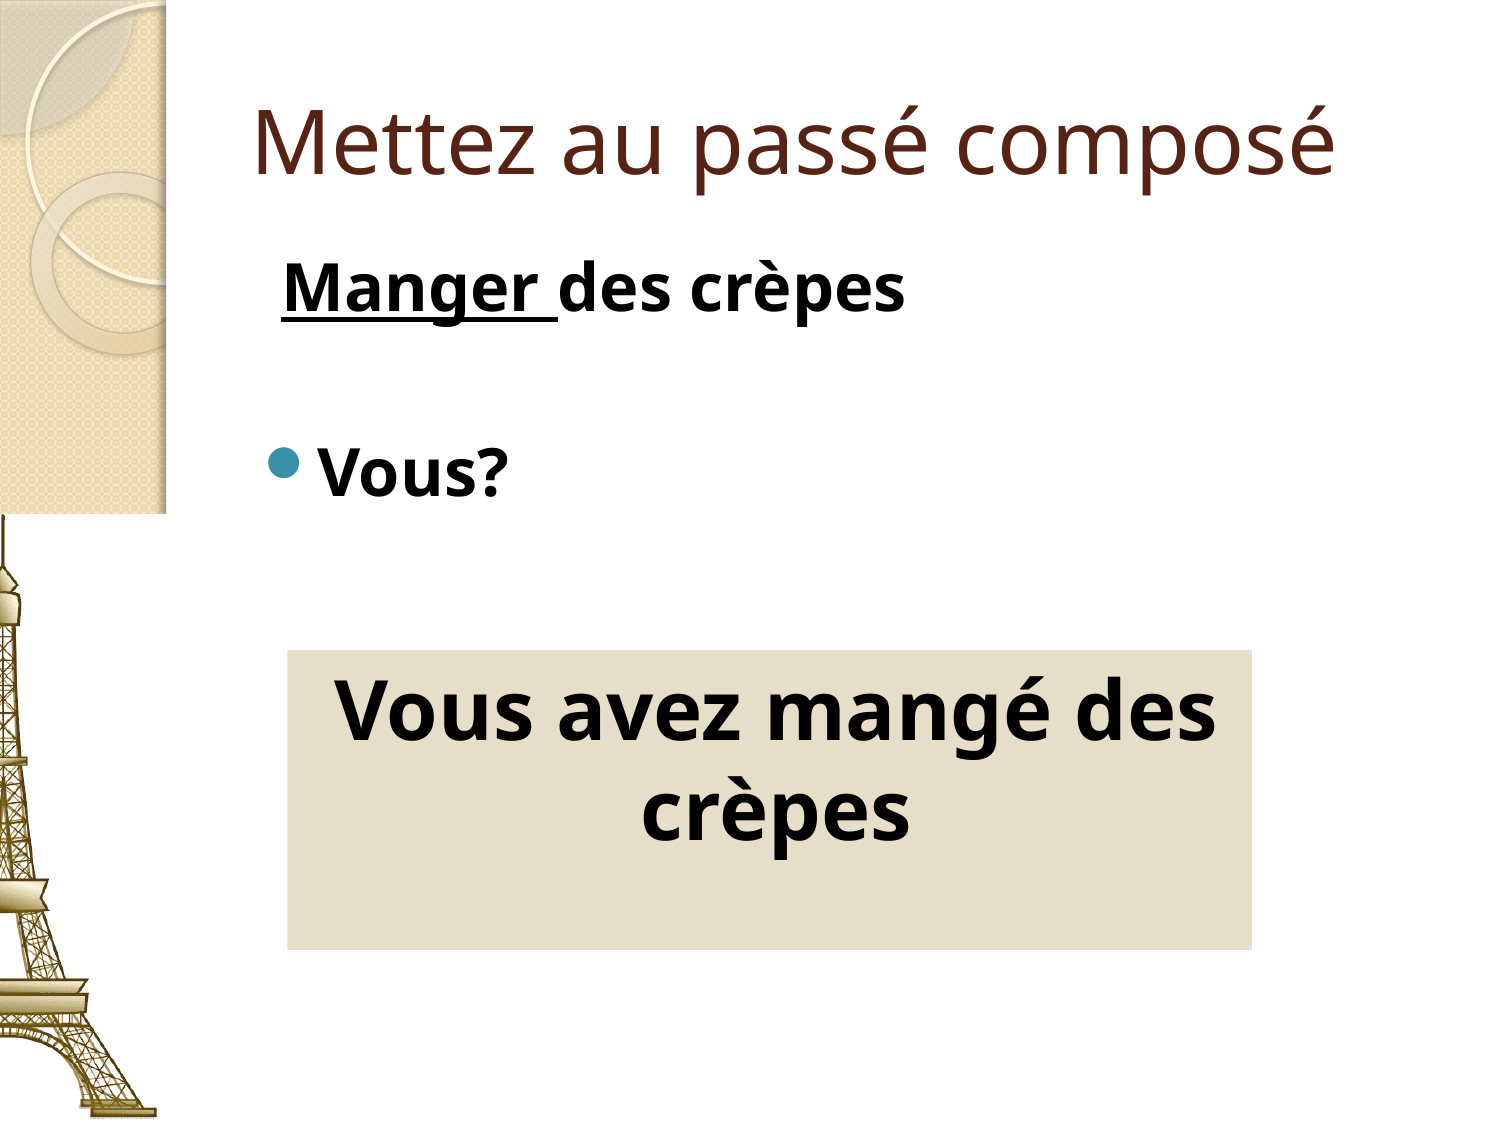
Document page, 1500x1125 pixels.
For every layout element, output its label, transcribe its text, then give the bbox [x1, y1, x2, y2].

title Mettez au passé composé [235, 45, 1466, 233]
text_box Vous avez mangé des crèpes [287, 649, 1252, 950]
list Manger des crèpes Vous? [235, 237, 1200, 538]
picture [0, 514, 167, 1125]
